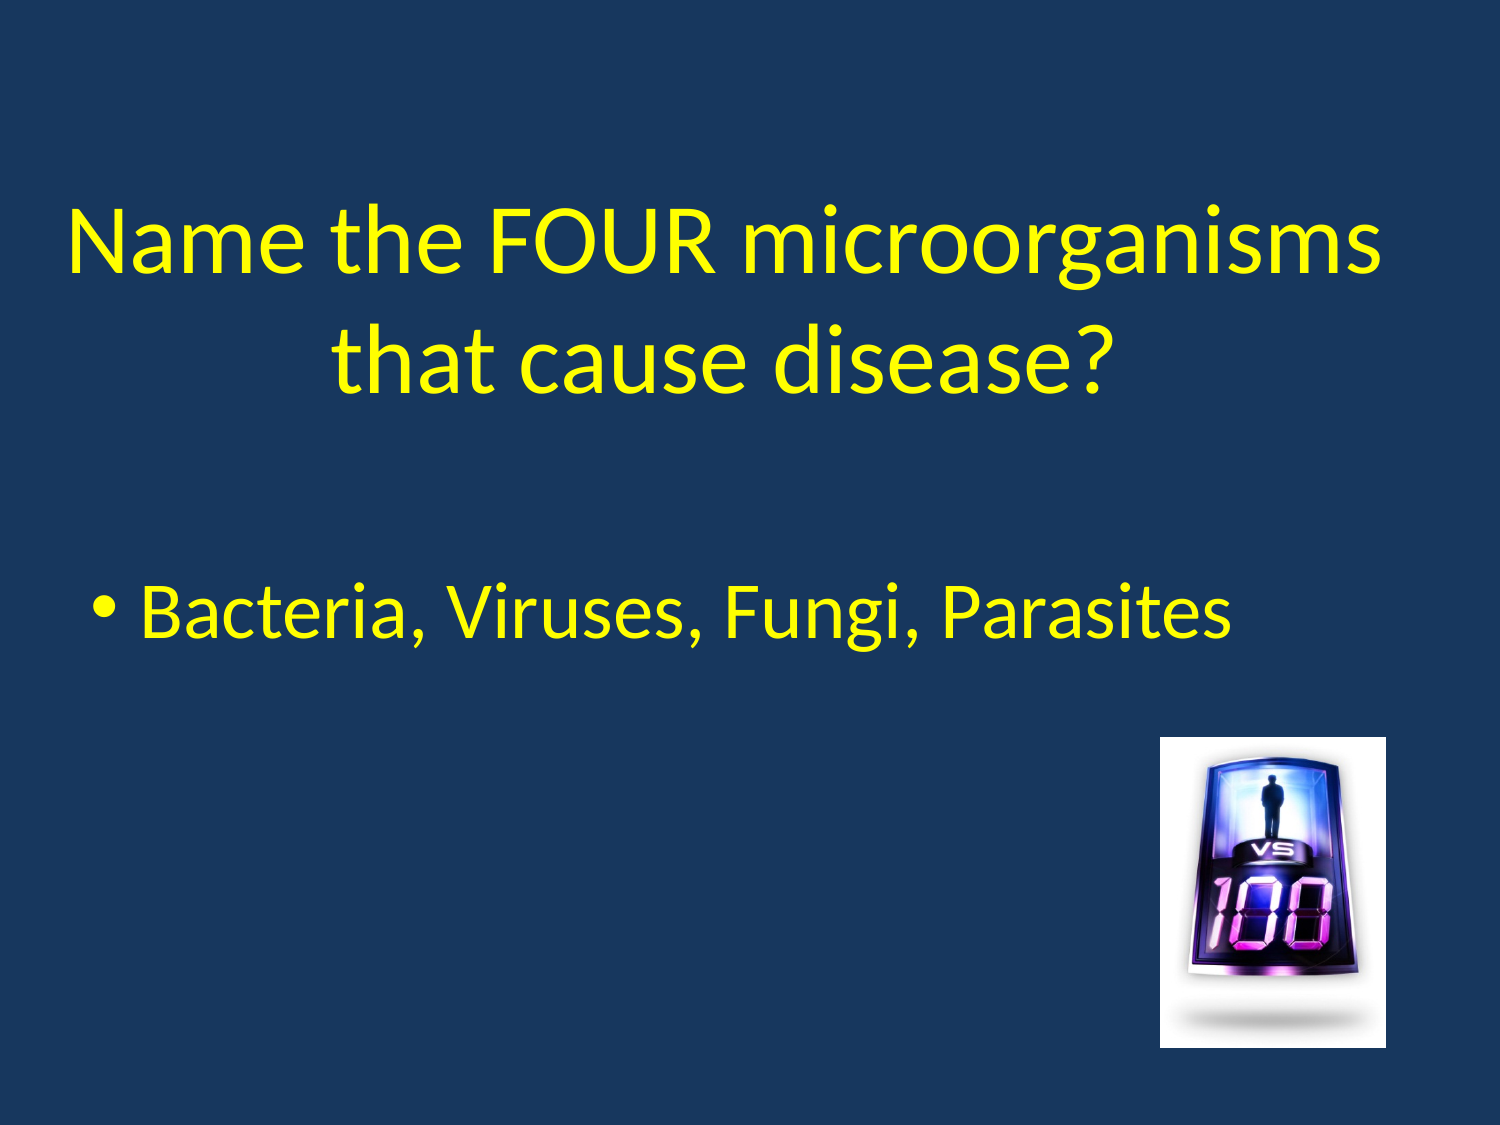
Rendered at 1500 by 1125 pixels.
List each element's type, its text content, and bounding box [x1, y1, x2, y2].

title Name the FOUR microorganisms that cause disease? [37, 200, 1413, 388]
picture [1160, 737, 1386, 1049]
list Bacteria, Viruses, Fungi, Parasites [75, 549, 1425, 725]
